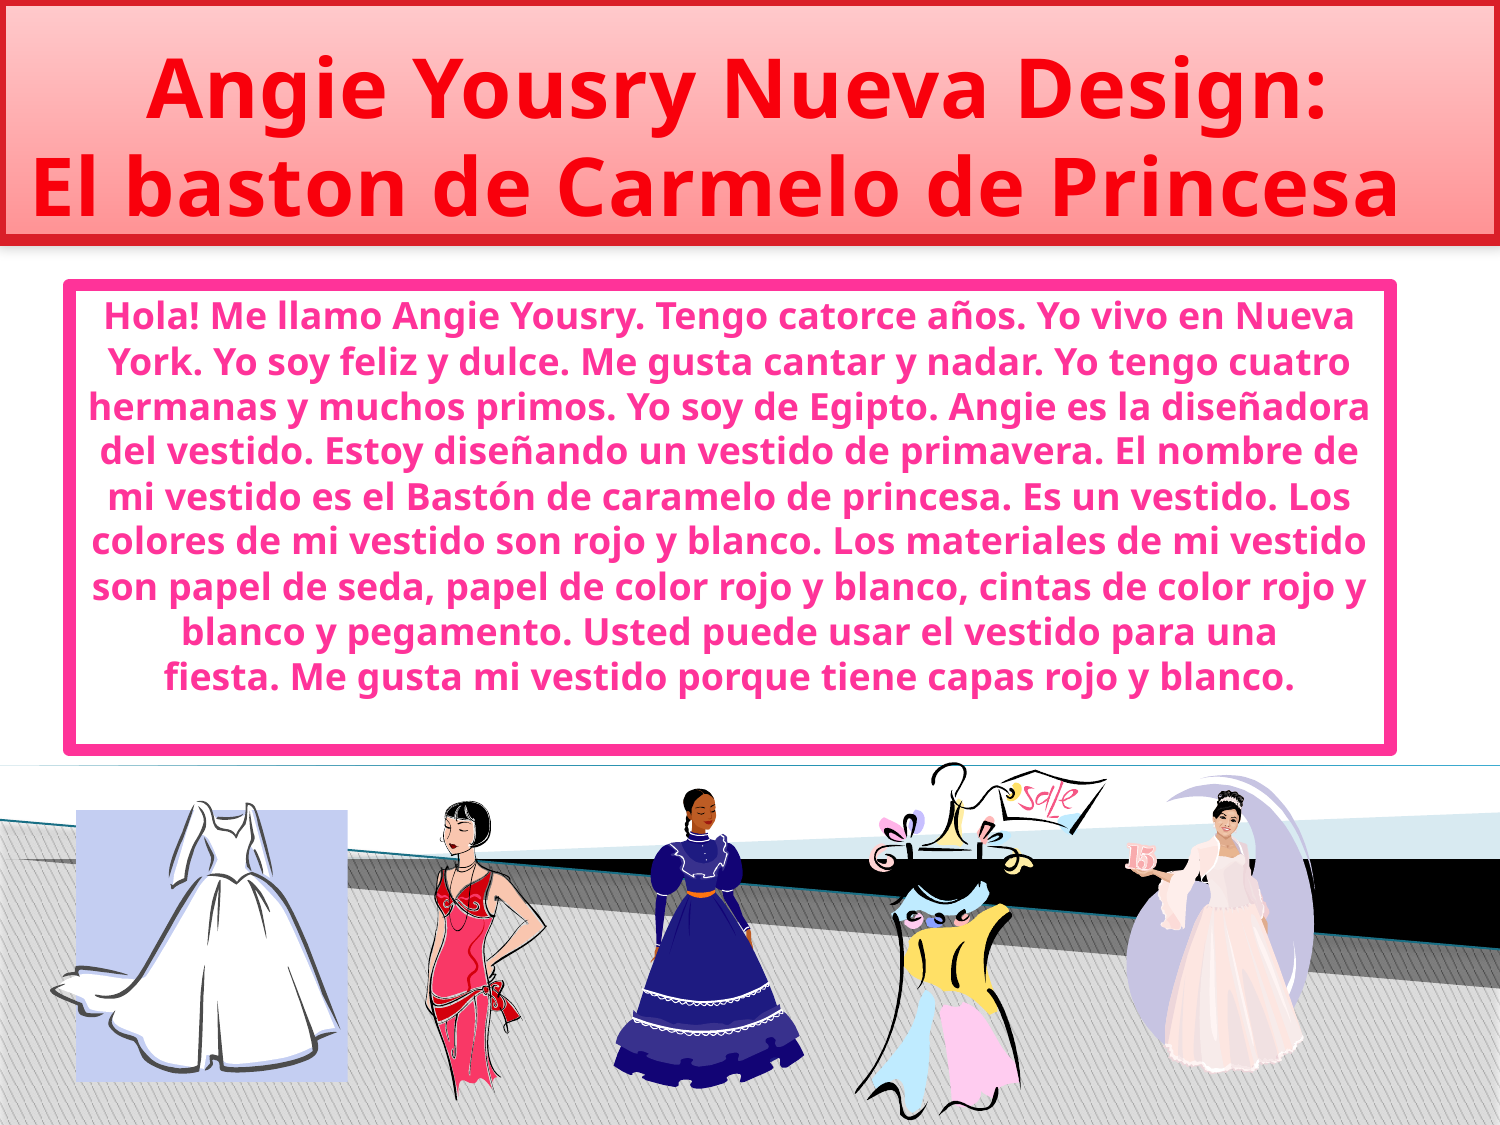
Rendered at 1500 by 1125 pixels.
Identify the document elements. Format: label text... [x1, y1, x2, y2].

text_box Hola! Me llamo Angie Yousry. Tengo catorce años. Yo vivo en Nueva York. Yo soy feliz y dulce. Me gusta cantar y nadar. Yo tengo cuatro hermanas y muchos primos. Yo soy de Egipto. Angie es la diseñadora del vestido. Estoy diseñando un vestido de primavera. El nombre de mi vestido es el Bastón de caramelo de princesa. Es un vestido. Los colores de mi vestido son rojo y blanco. Los materiales de mi vestido son papel de seda, papel de color rojo y blanco, cintas de color rojo y blanco y pegamento. Usted puede usar el vestido para una fiesta. Me gusta mi vestido porque tiene capas rojo y blanco. [69, 285, 1391, 750]
text_box [62, 437, 69, 498]
picture [5, 757, 1500, 1125]
title Angie Yousry Nueva Design: El baston de Carmelo de Princesa [0, 0, 1500, 241]
